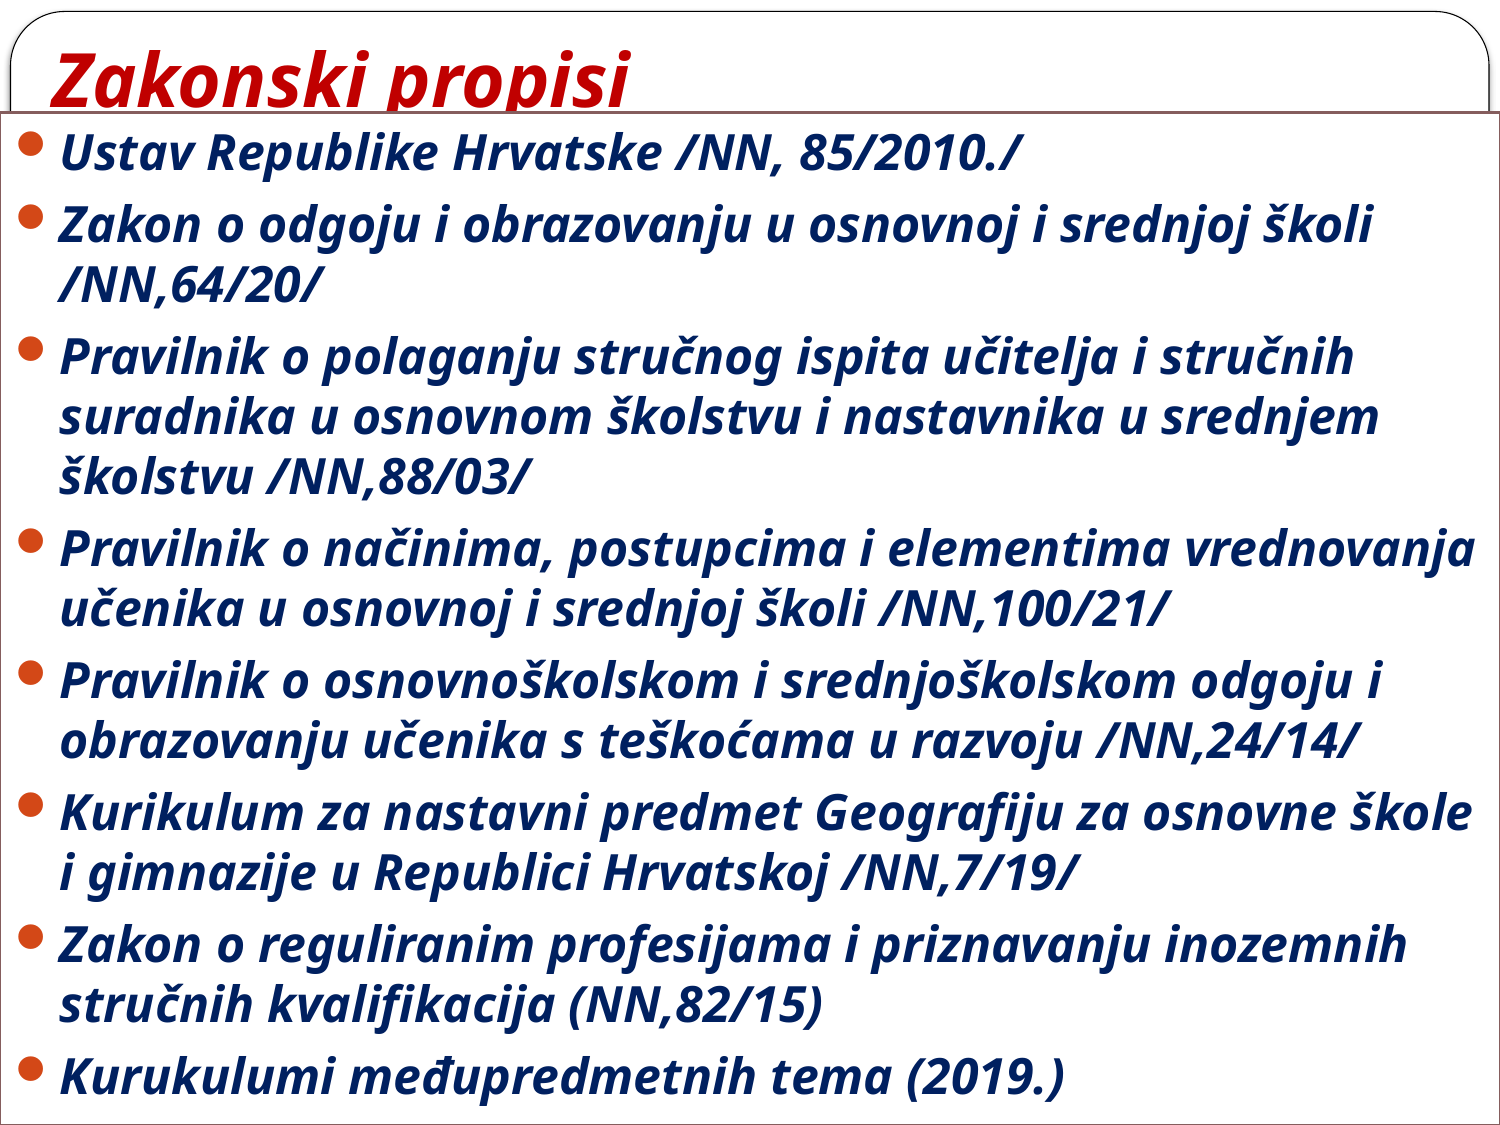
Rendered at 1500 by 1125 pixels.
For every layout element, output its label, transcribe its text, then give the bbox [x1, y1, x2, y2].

title Zakonski propisi [37, 0, 675, 111]
list Ustav Republike Hrvatske /NN, 85/2010./ Zakon o odgoju i obrazovanju u osnovnoj i srednjoj školi /NN,64/20/ Pravilnik o polaganju stručnog ispita učitelja i stručnih suradnika u osnovnom školstvu i nastavnika u srednjem školstvu /NN,88/03/ Pravilnik o načinima, postupcima i elementima vrednovanja učenika u osnovnoj i srednjoj školi /NN,100/21/ Pravilnik o osnovnoškolskom i srednjoškolskom odgoju i obrazovanju učenika s teškoćama u razvoju /NN,24/14/ Kurikulum za nastavni predmet Geografiju za osnovne škole i gimnazije u Republici Hrvatskoj /NN,7/19/ Zakon o reguliranim profesijama i priznavanju inozemnih stručnih kvalifikacija (NN,82/15) Kurukulumi međupredmetnih tema (2019.) Statuti škola, Poslovnici [0, 111, 1500, 1125]
